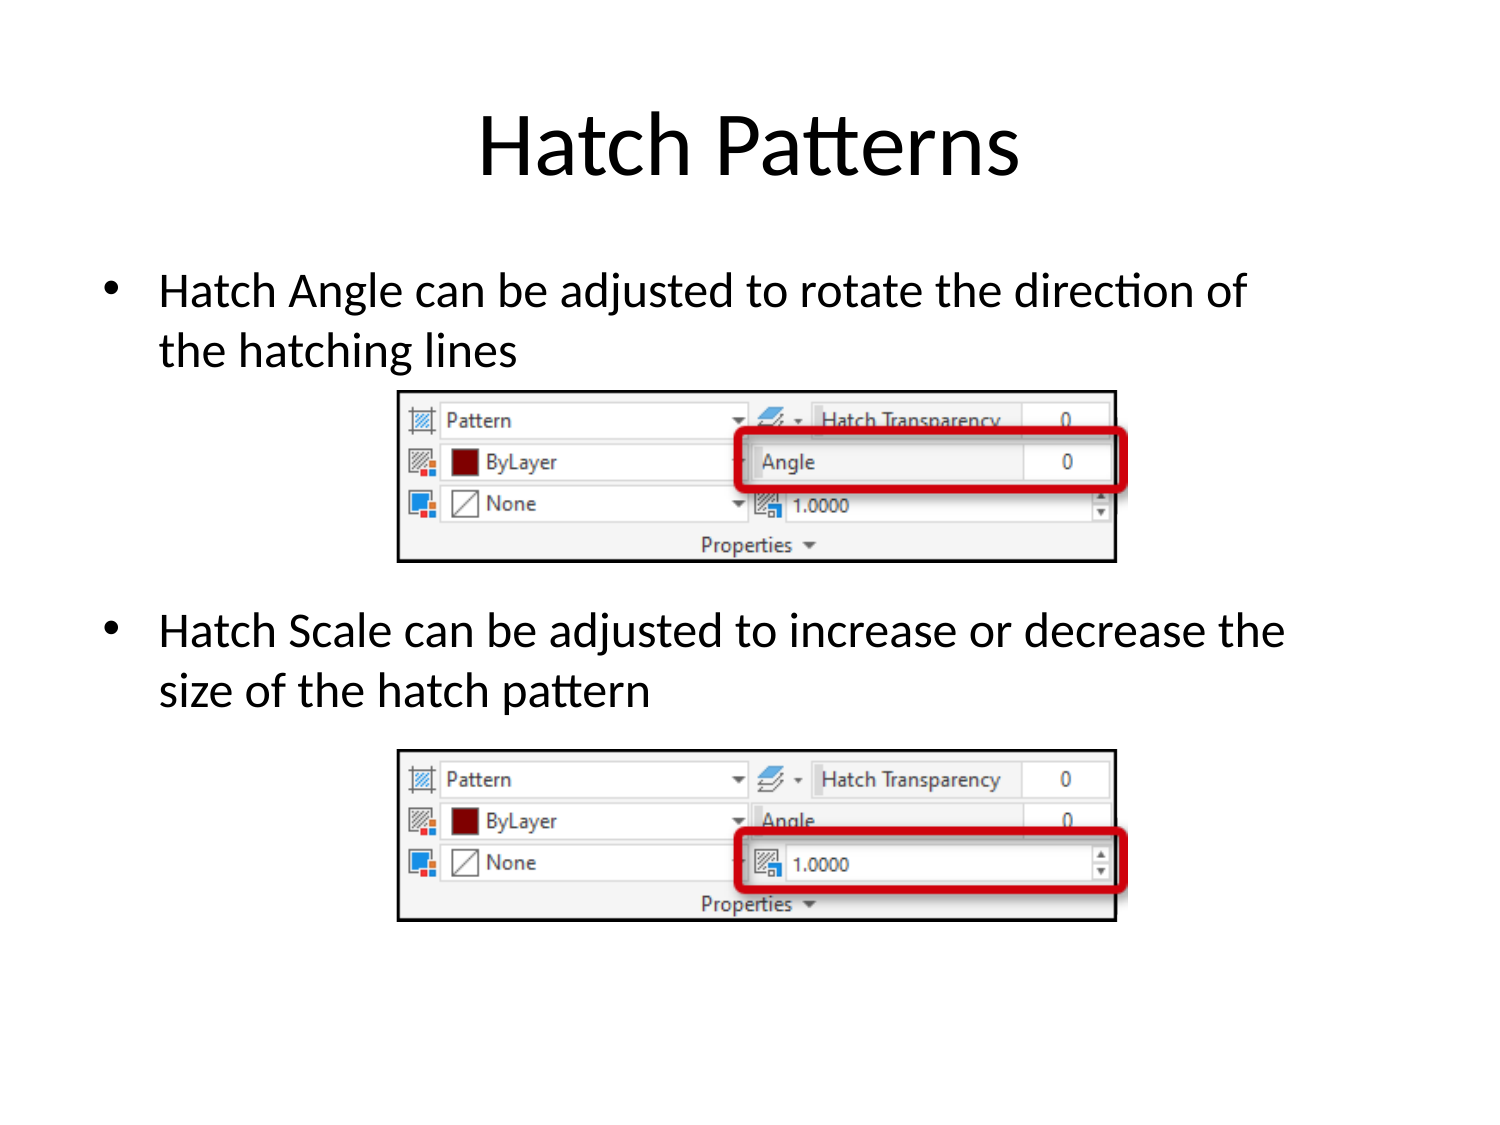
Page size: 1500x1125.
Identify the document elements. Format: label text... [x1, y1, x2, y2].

picture [382, 390, 1128, 563]
picture [382, 749, 1128, 922]
list Hatch Angle can be adjusted to rotate the direction of the hatching lines Hatch Scale can be adjusted to increase or decrease the size of the hatch pattern [87, 249, 1313, 950]
title Hatch Patterns [75, 45, 1425, 233]
